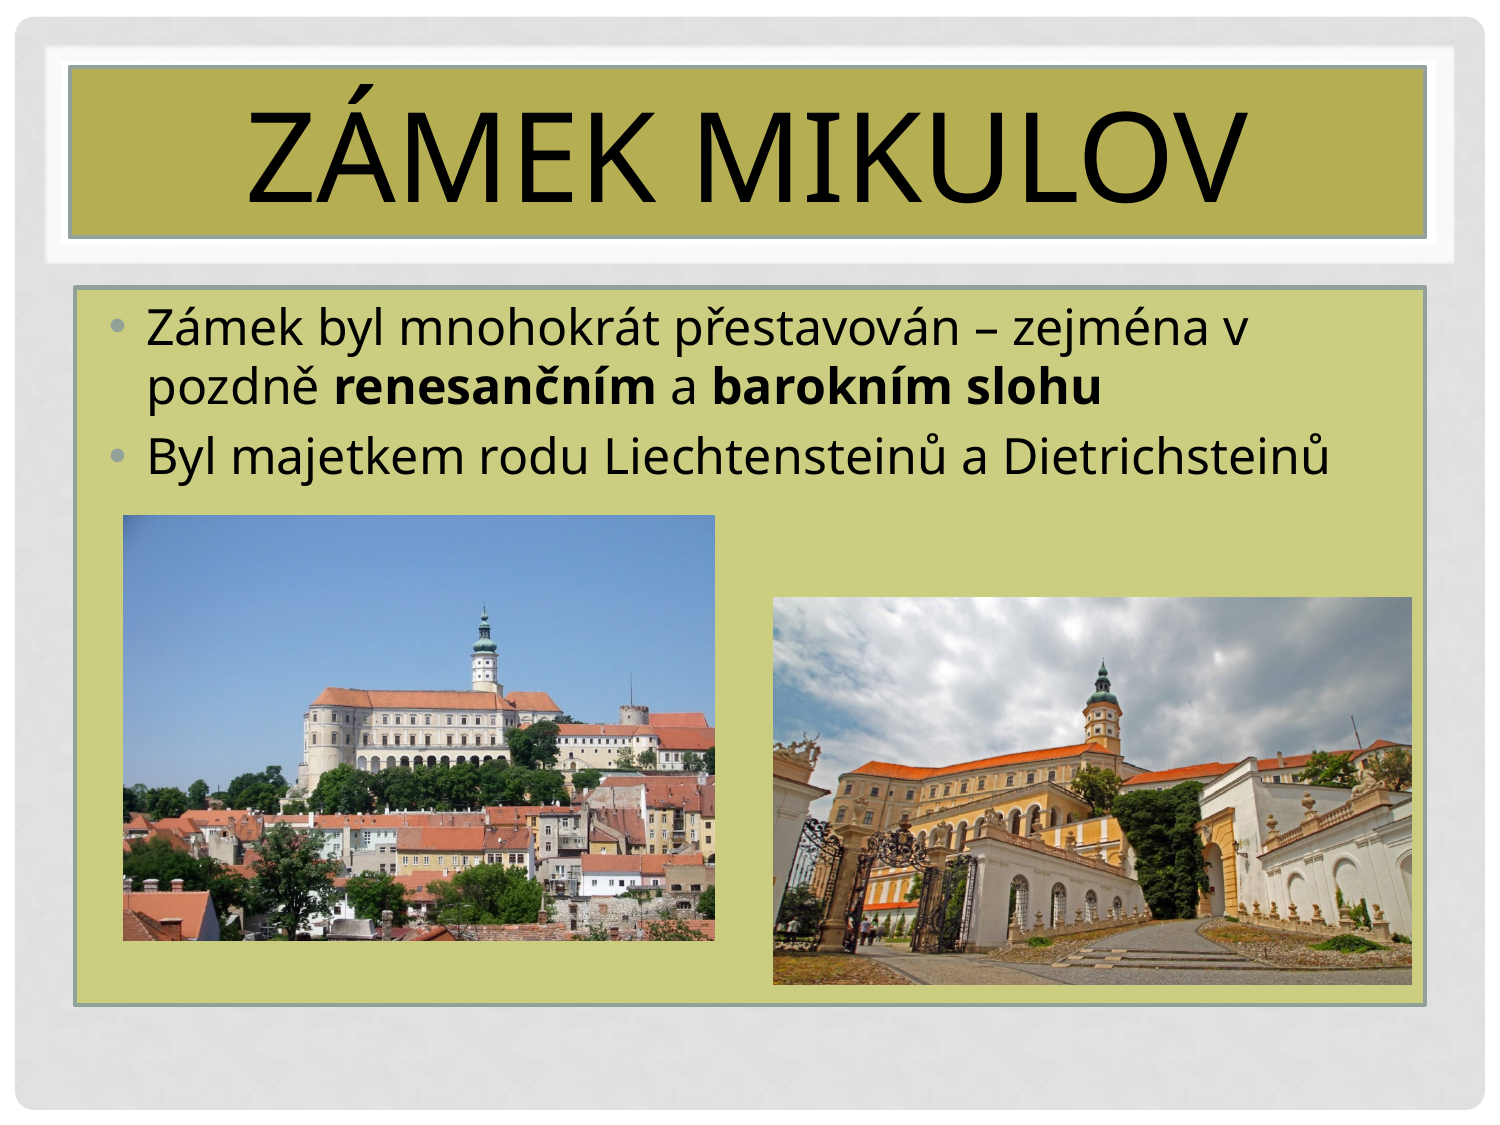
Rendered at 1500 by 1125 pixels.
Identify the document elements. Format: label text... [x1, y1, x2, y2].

picture [773, 597, 1412, 985]
list Zámek byl mnohokrát přestavován – zejména v pozdně renesančním a barokním slohu Byl majetkem rodu Liechtensteinů a Dietrichsteinů [73, 285, 1427, 1007]
picture [123, 514, 715, 941]
title Zámek Mikulov [68, 65, 1427, 239]
